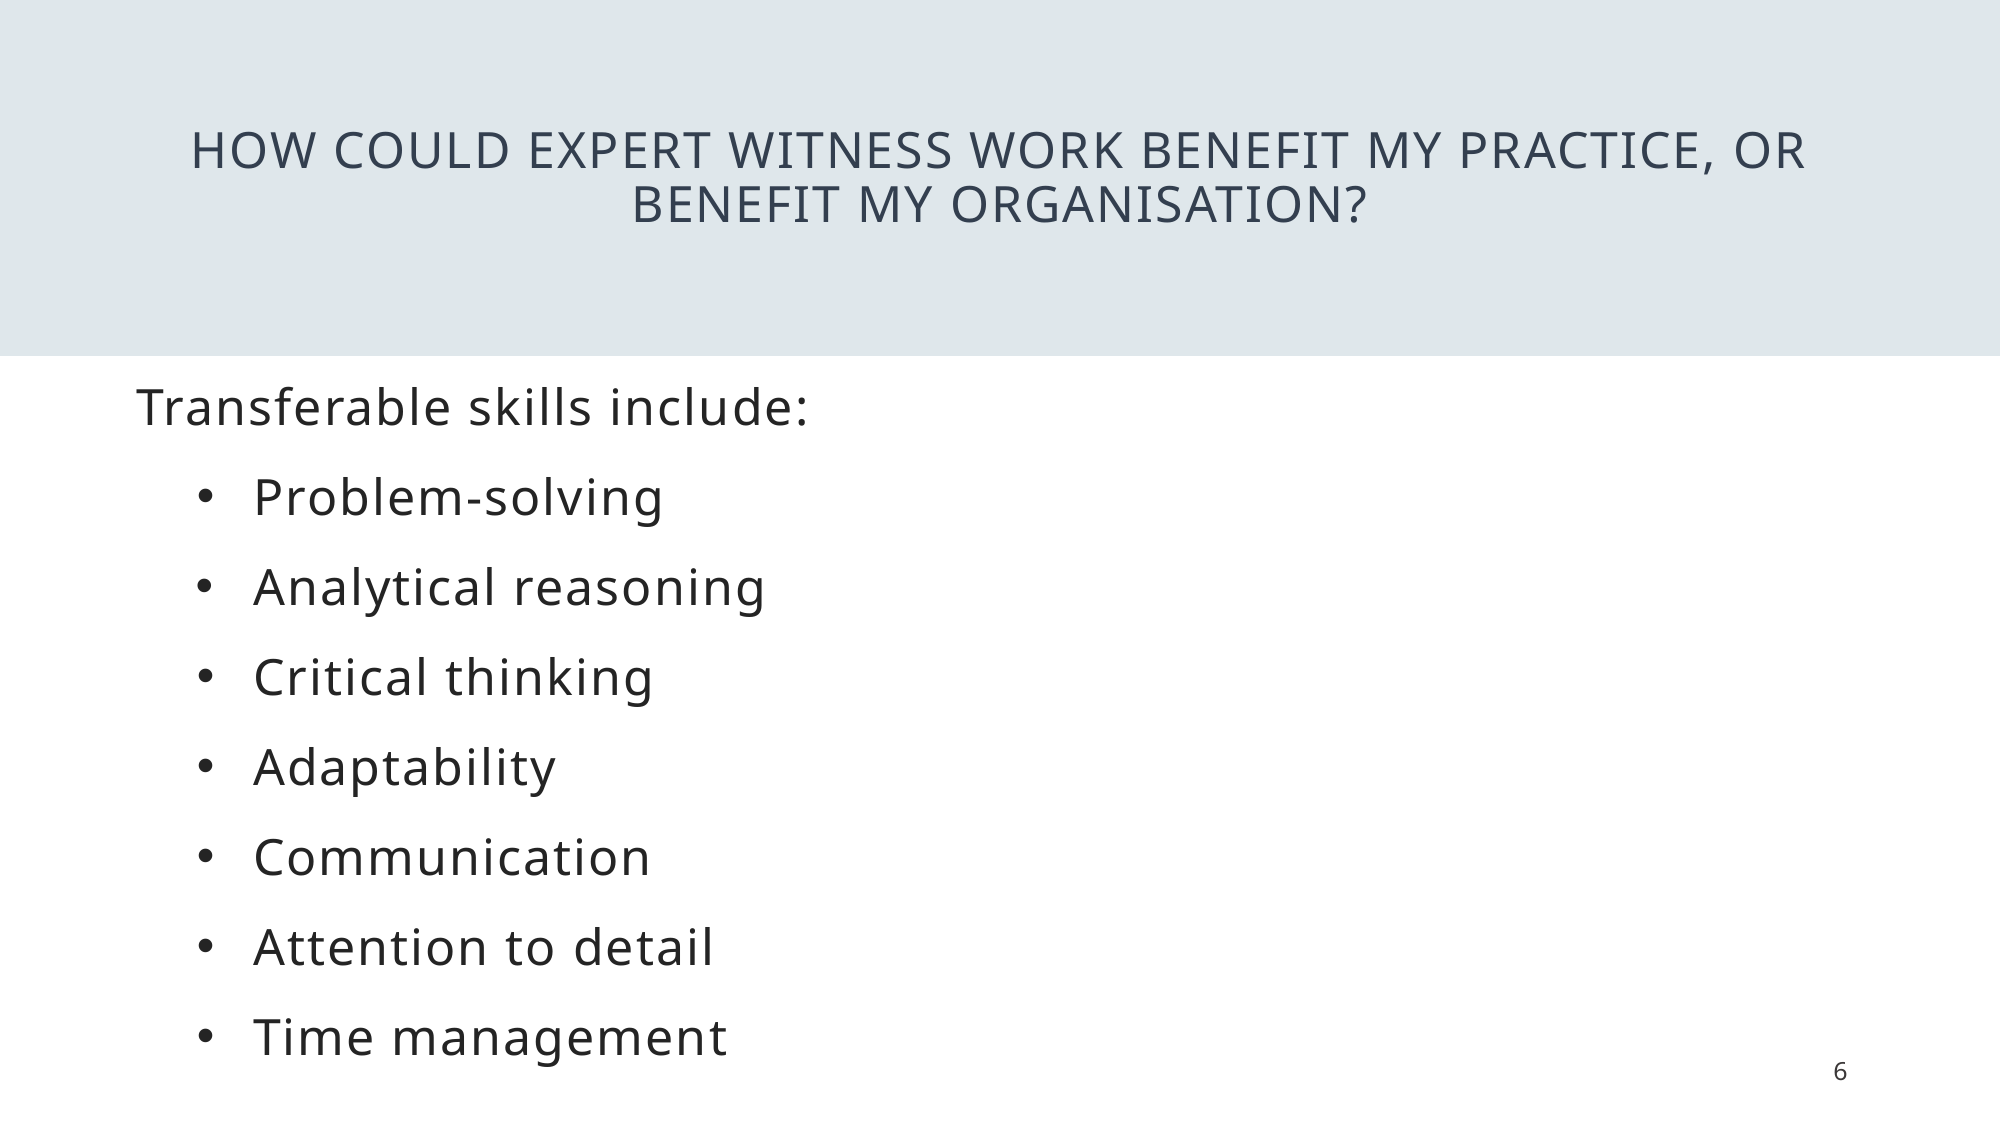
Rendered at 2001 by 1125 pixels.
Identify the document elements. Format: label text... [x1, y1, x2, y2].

list Transferable skills include: Problem-solving Analytical reasoning Critical thinking Adaptability Communication Attention to detail Time management [121, 368, 1863, 1043]
slide_number 6 [1412, 1042, 1863, 1103]
title How could Expert witness work benefit my practice, or benefit my organisation? [137, 98, 1863, 262]
